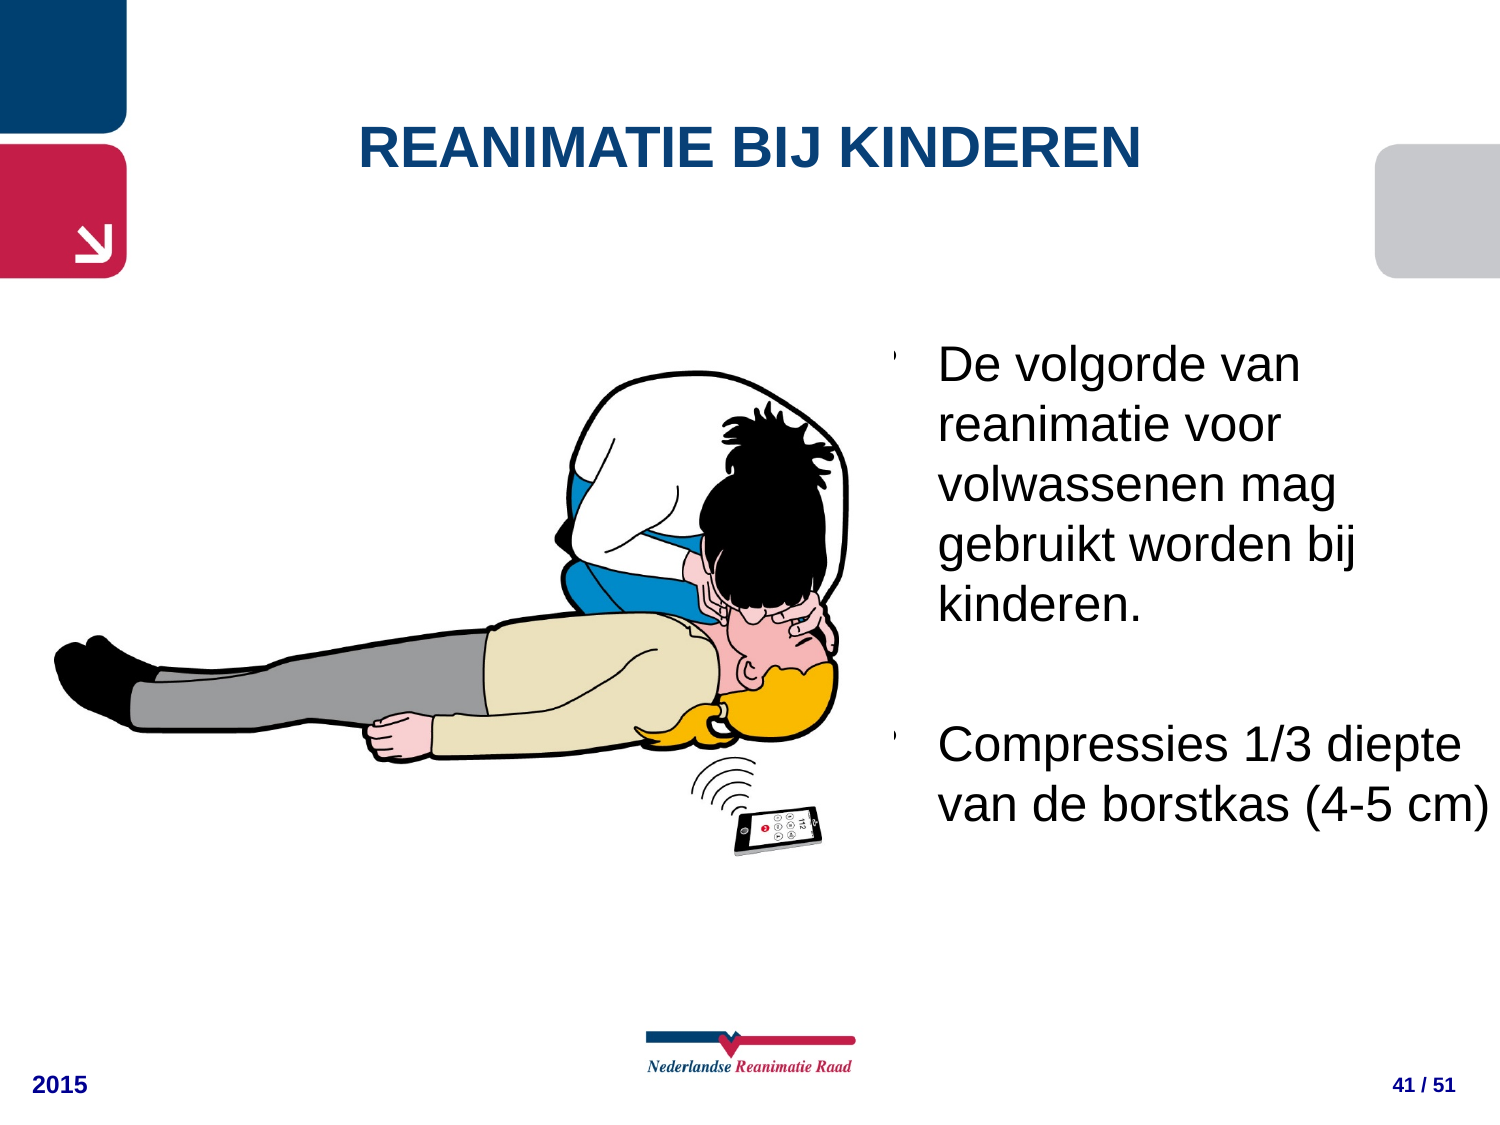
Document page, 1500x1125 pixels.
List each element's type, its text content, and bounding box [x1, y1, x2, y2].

list De volgorde van reanimatie voor volwassenen mag gebruikt worden bij kinderen. Compressies 1/3 diepte van de borstkas (4-5 cm) [866, 324, 1500, 935]
picture [0, 0, 1500, 1125]
text_box REANIMATIE BIJ KINDEREN [33, 101, 1468, 177]
